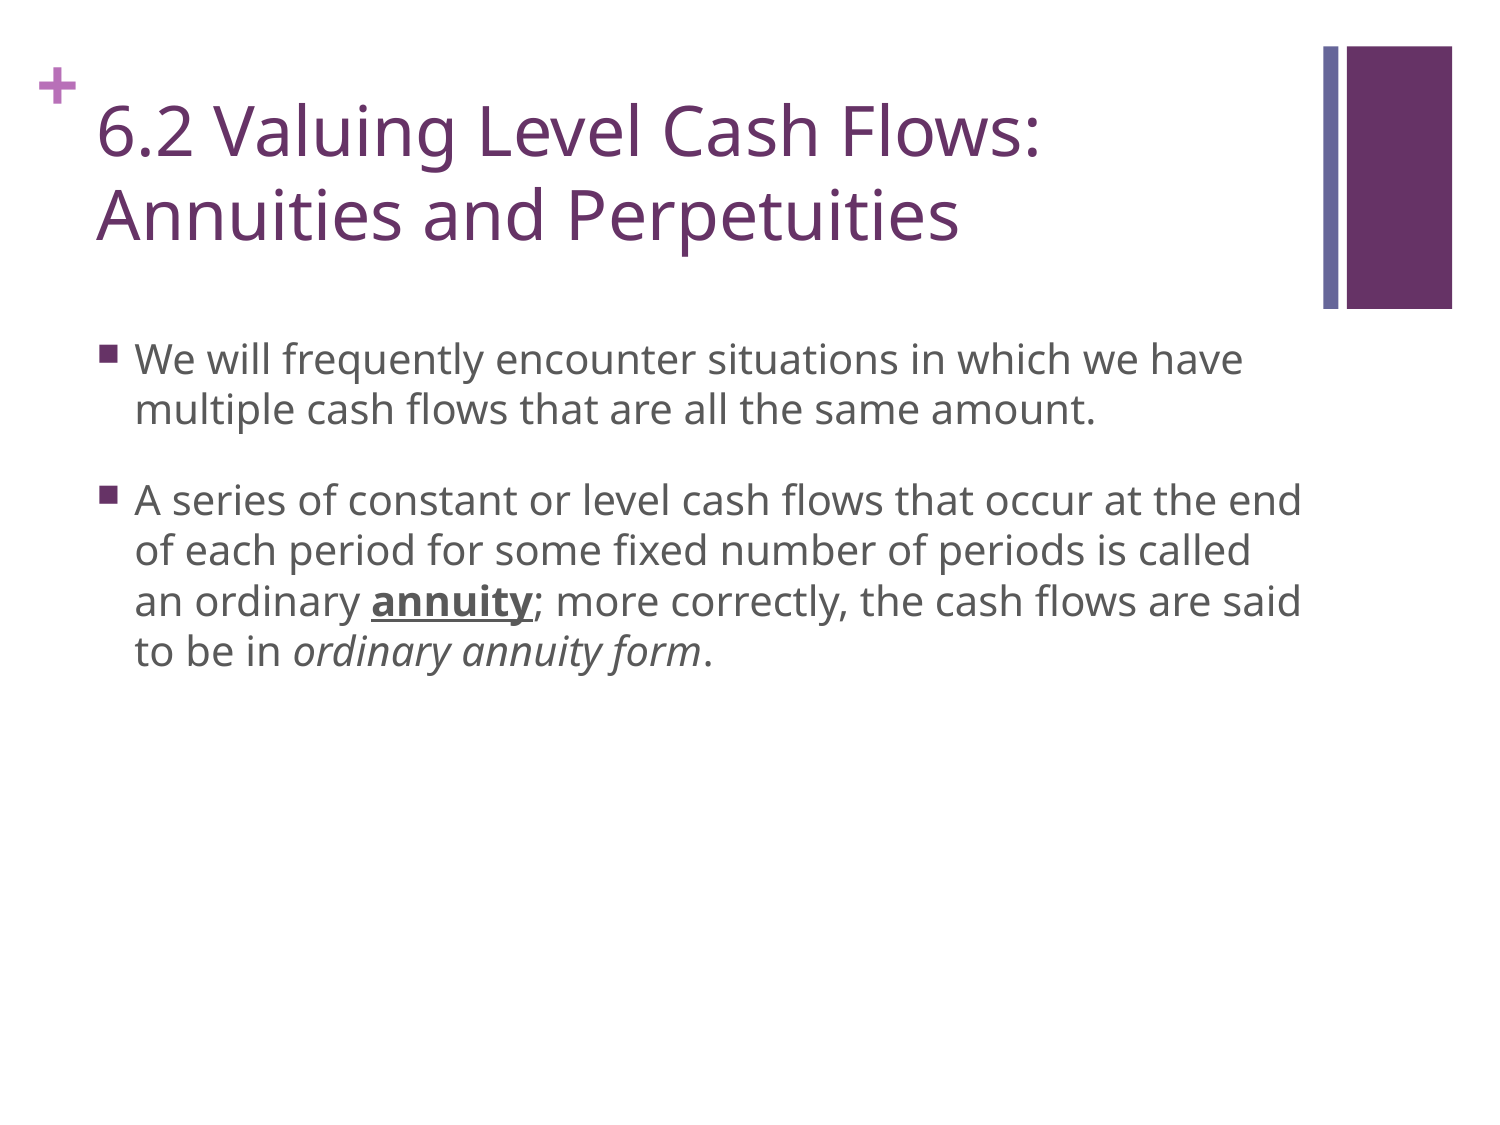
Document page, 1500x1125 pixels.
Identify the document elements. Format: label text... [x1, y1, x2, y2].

list We will frequently encounter situations in which we have multiple cash flows that are all the same amount. A series of constant or level cash flows that occur at the end of each period for some fixed number of periods is called an ordinary annuity; more correctly, the cash flows are said to be in ordinary annuity form. [81, 324, 1322, 1005]
title 6.2 Valuing Level Cash Flows: Annuities and Perpetuities [81, 79, 1322, 263]
